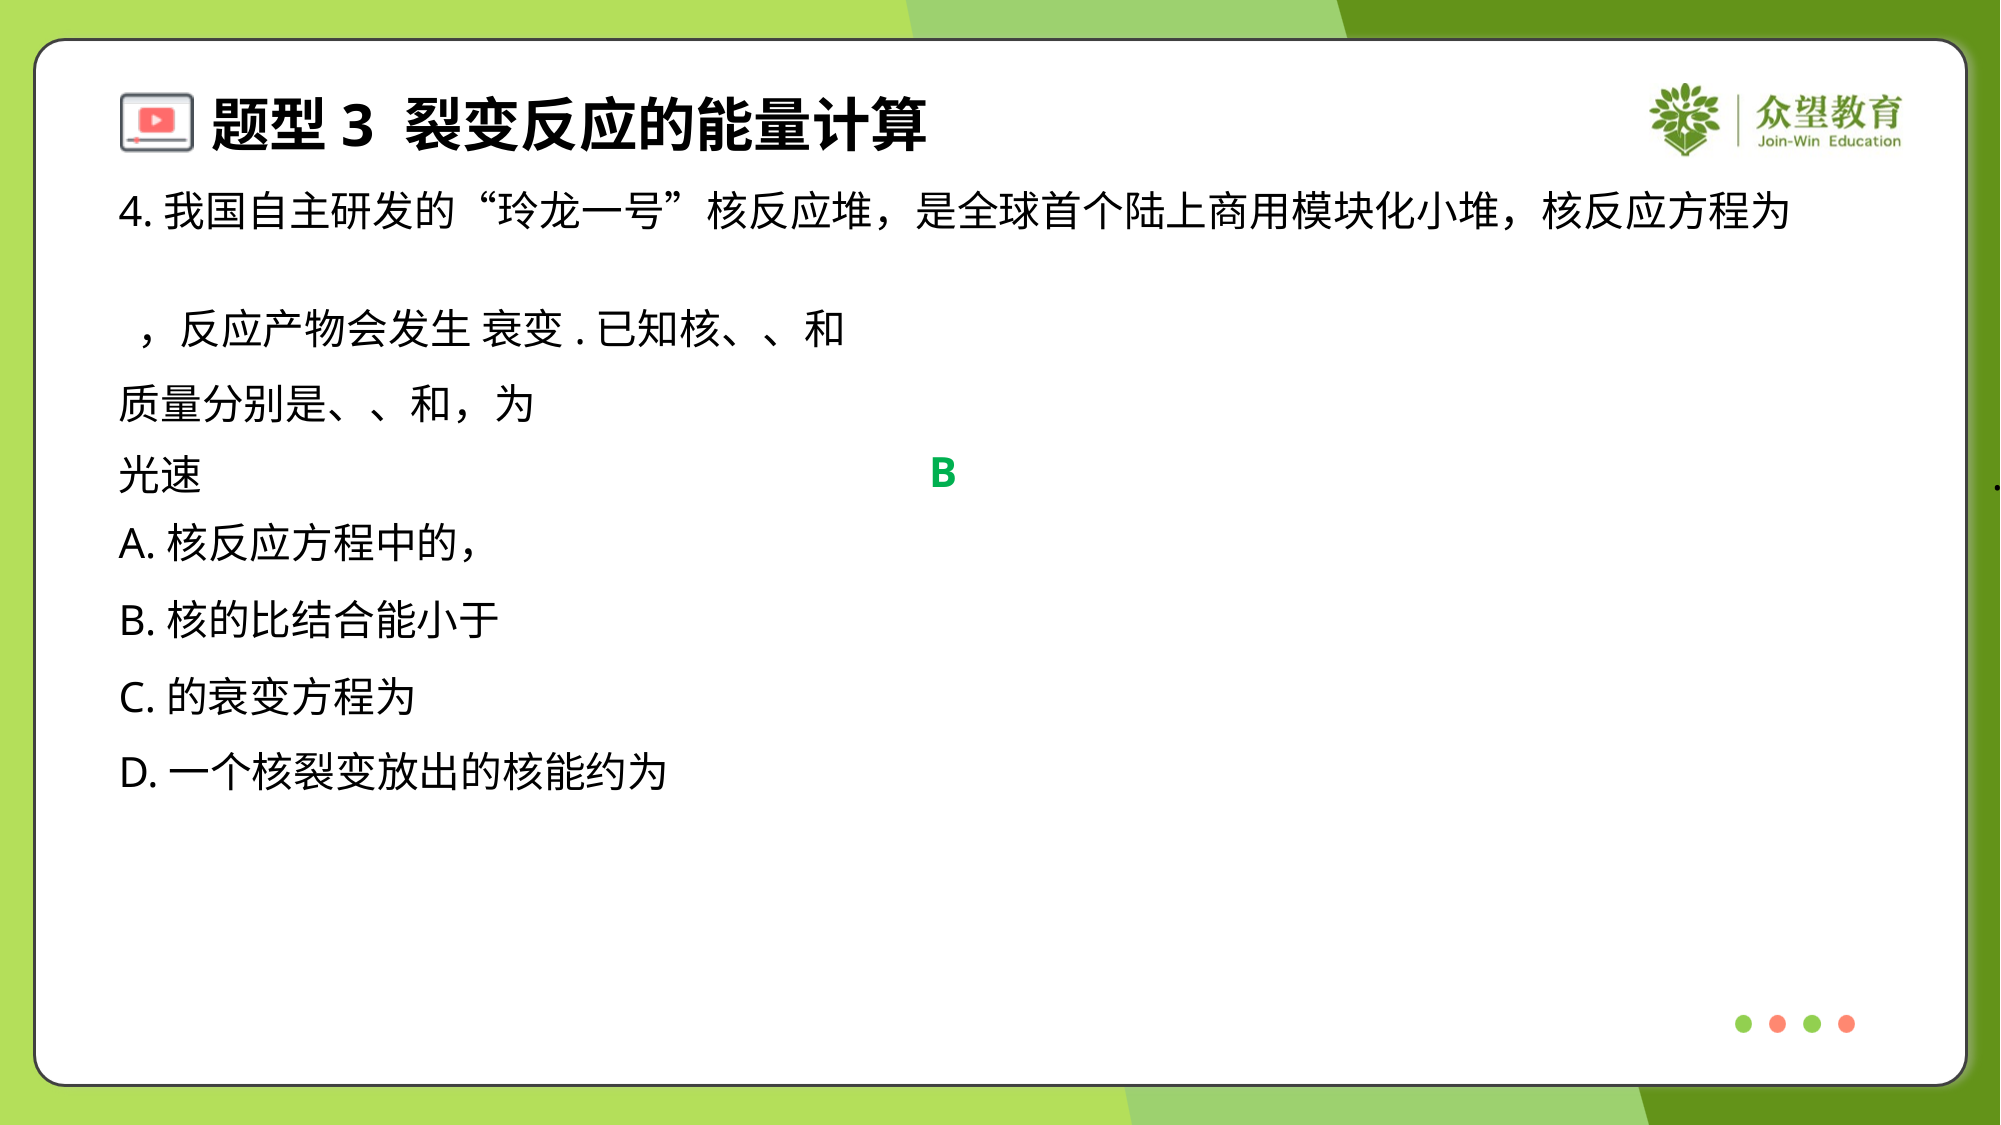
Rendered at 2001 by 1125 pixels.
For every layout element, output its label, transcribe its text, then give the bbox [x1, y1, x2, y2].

picture [0, 0, 2000, 1125]
text_box B [913, 425, 973, 489]
